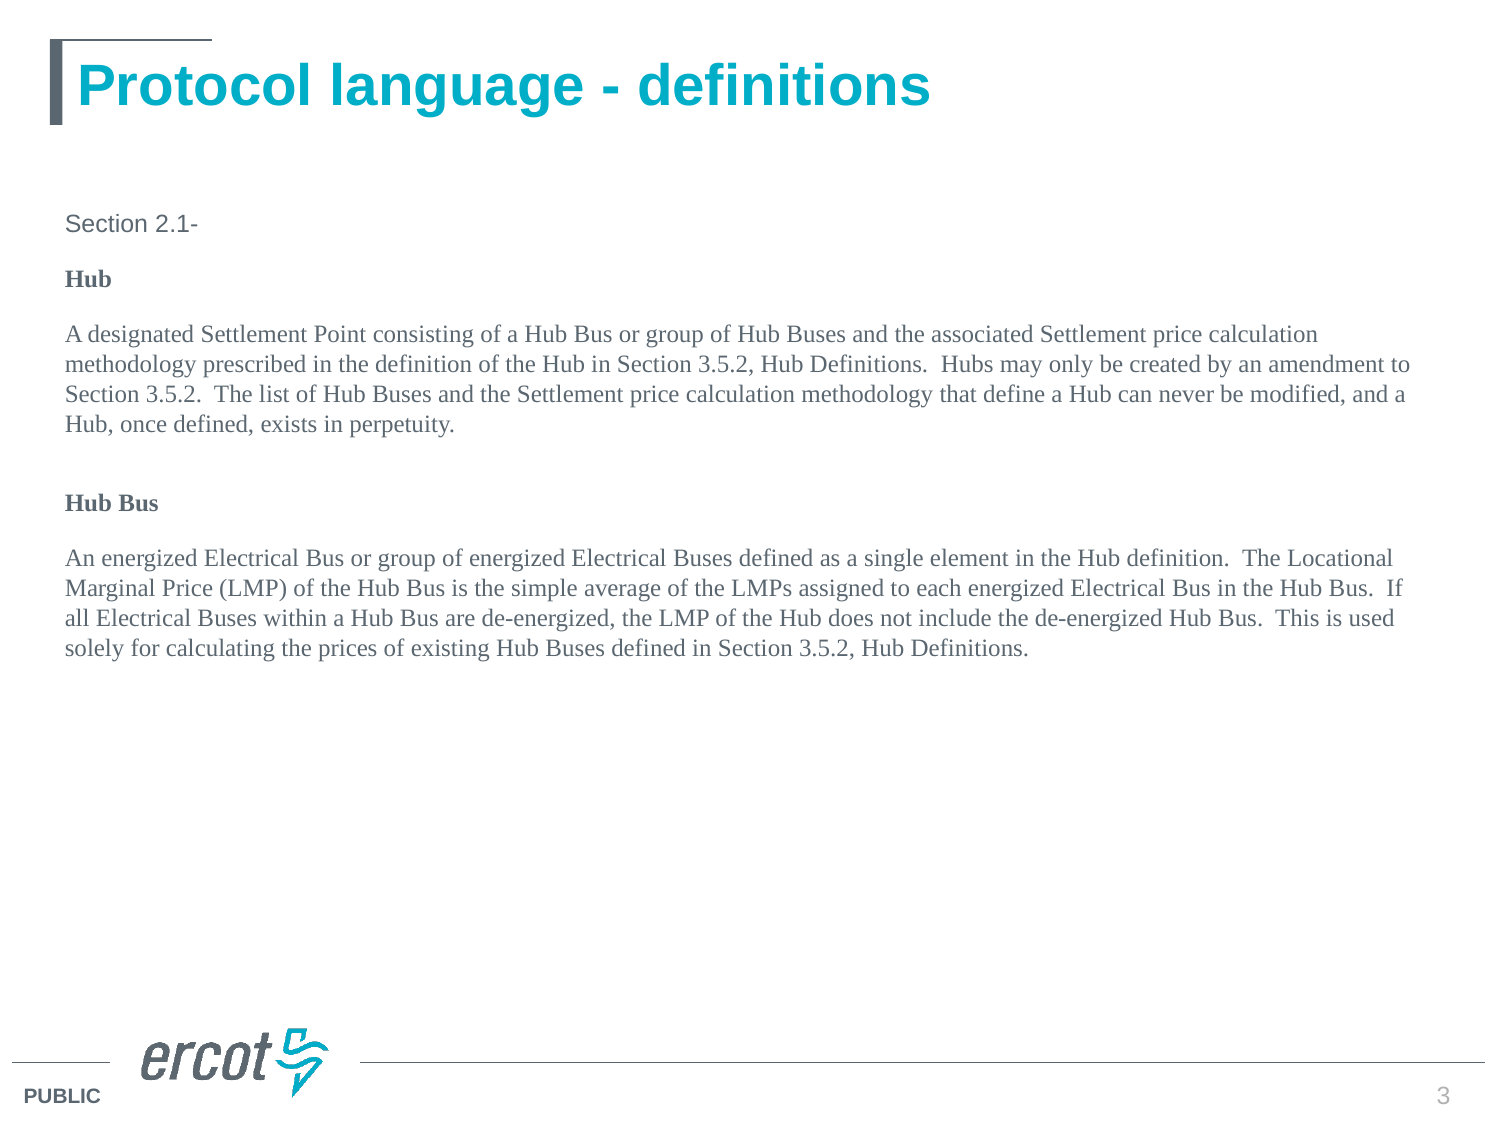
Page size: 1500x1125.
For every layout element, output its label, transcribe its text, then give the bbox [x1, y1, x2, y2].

picture [137, 1024, 332, 1100]
title Protocol language - definitions [62, 39, 1450, 125]
slide_number 3 [1400, 1076, 1488, 1113]
list Section 2.1- Hub A designated Settlement Point consisting of a Hub Bus or group of Hub Buses and the associated Settlement price calculation methodology prescribed in the definition of the Hub in Section 3.5.2, Hub Definitions. Hubs may only be created by an amendment to Section 3.5.2. The list of Hub Buses and the Settlement price calculation methodology that define a Hub can never be modified, and a Hub, once defined, exists in perpetuity. Hub Bus An energized Electrical Bus or group of energized Electrical Buses defined as a single element in the Hub definition. The Locational Marginal Price (LMP) of the Hub Bus is the simple average of the LMPs assigned to each energized Electrical Bus in the Hub Bus. If all Electrical Buses within a Hub Bus are de-energized, the LMP of the Hub does not include the de-energized Hub Bus. This is used solely for calculating the prices of existing Hub Buses defined in Section 3.5.2, Hub Definitions. [50, 200, 1450, 1000]
